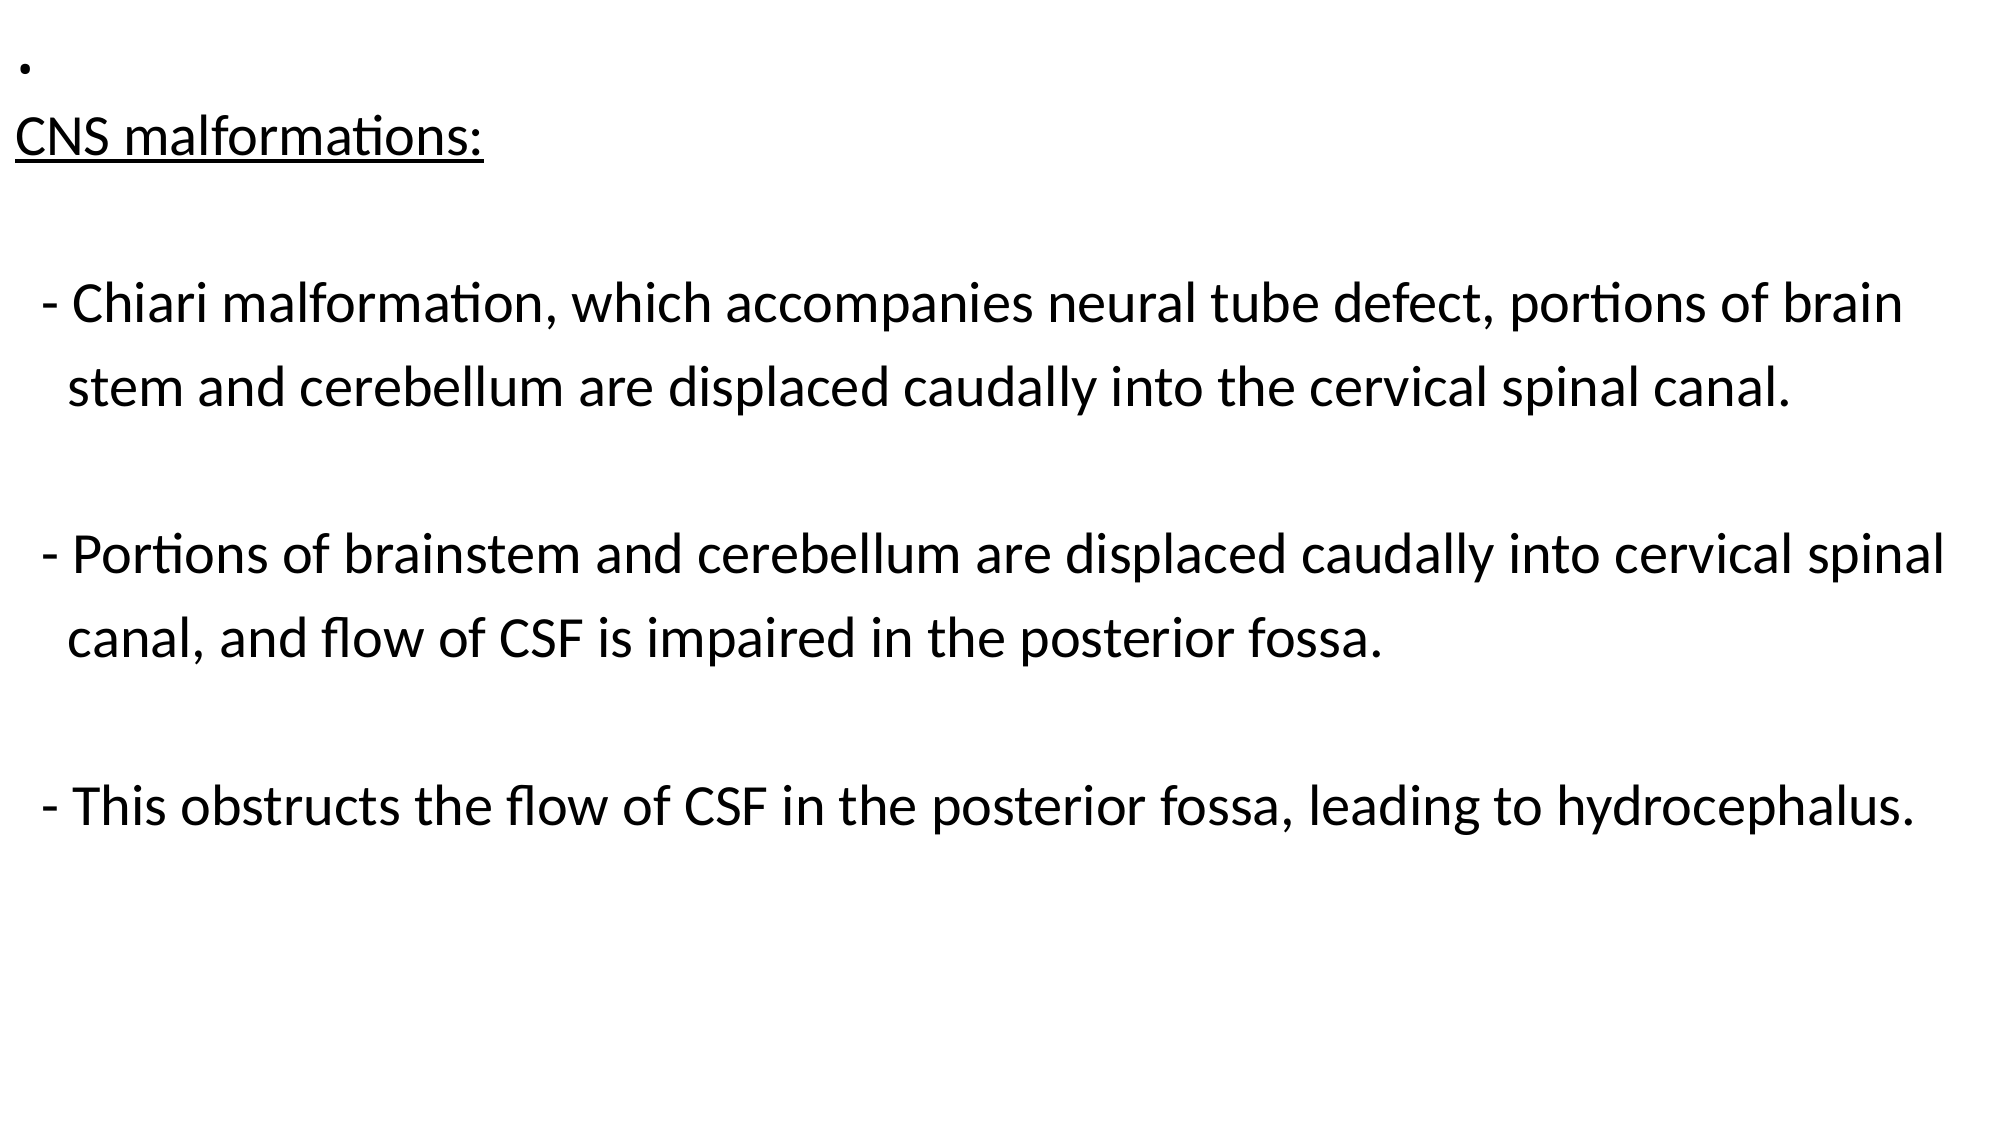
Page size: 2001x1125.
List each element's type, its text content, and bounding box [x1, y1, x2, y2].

title . [0, 0, 1863, 97]
list CNS malformations: - Chiari malformation, which accompanies neural tube defect, portions of brain stem and cerebellum are displaced caudally into the cervical spinal canal. - Portions of brainstem and cerebellum are displaced caudally into cervical spinal canal, and flow of CSF is impaired in the posterior fossa. - This obstructs the flow of CSF in the posterior fossa, leading to hydrocephalus. [0, 97, 2000, 1125]
